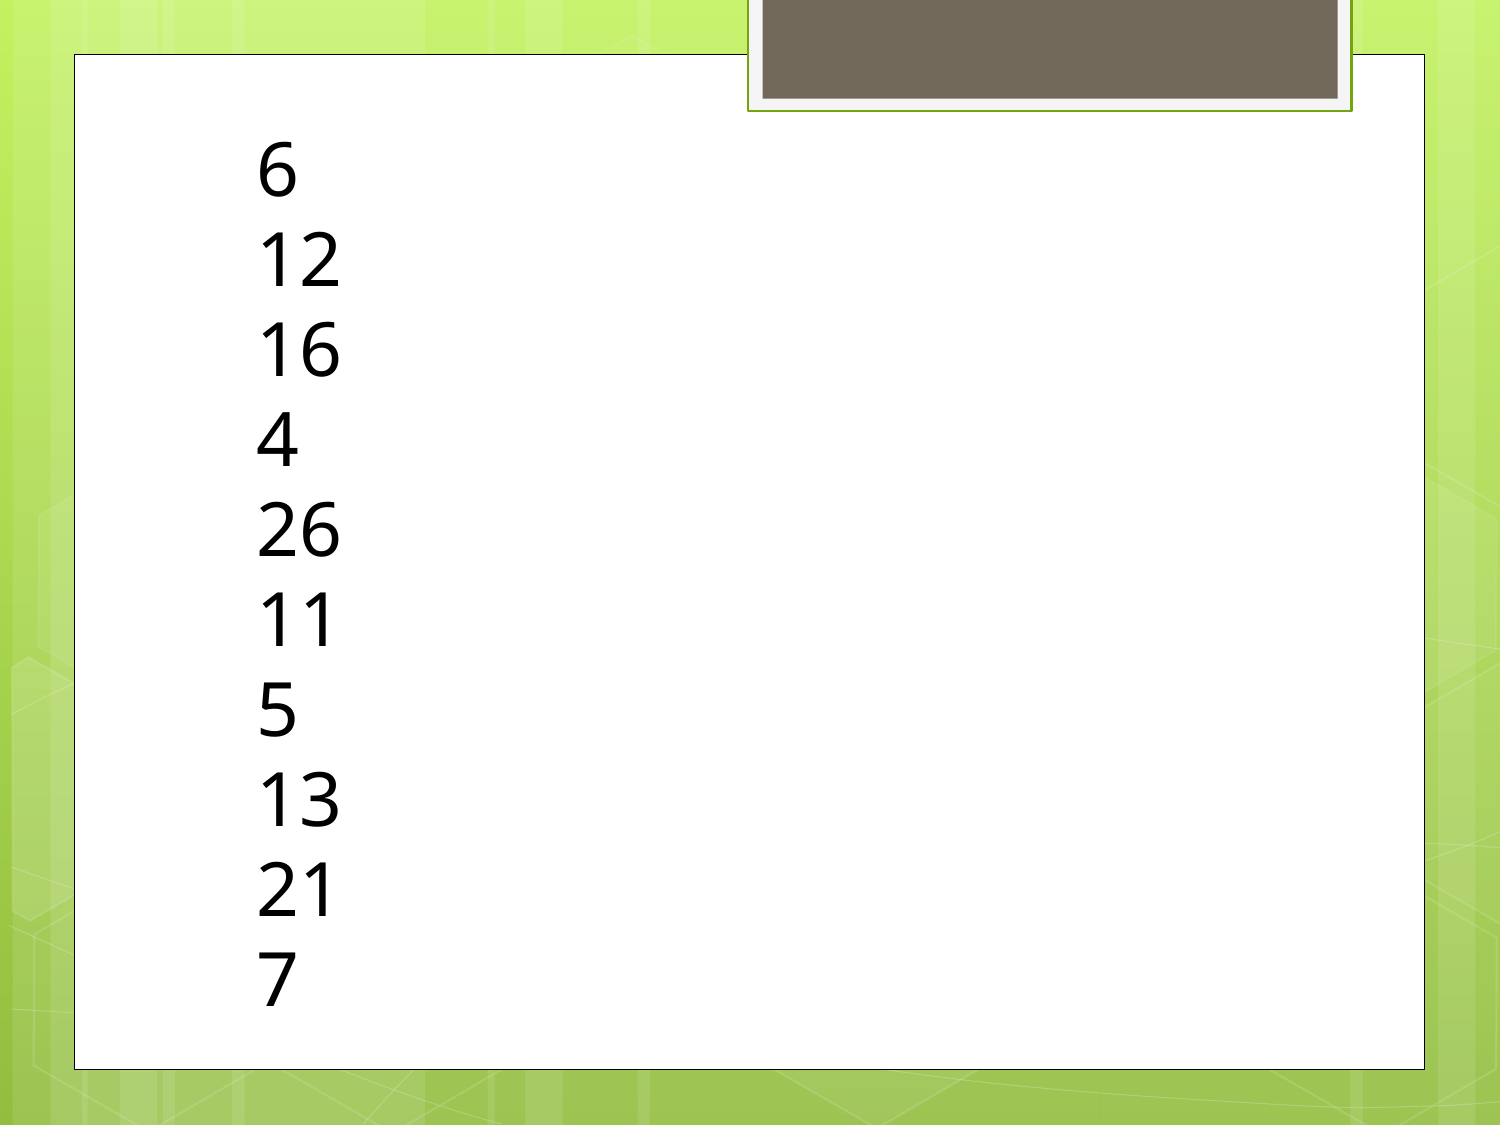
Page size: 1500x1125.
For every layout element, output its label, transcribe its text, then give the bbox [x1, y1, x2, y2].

text_box 6 12 16 4 26 11 5 13 21 7 [242, 113, 1270, 1029]
